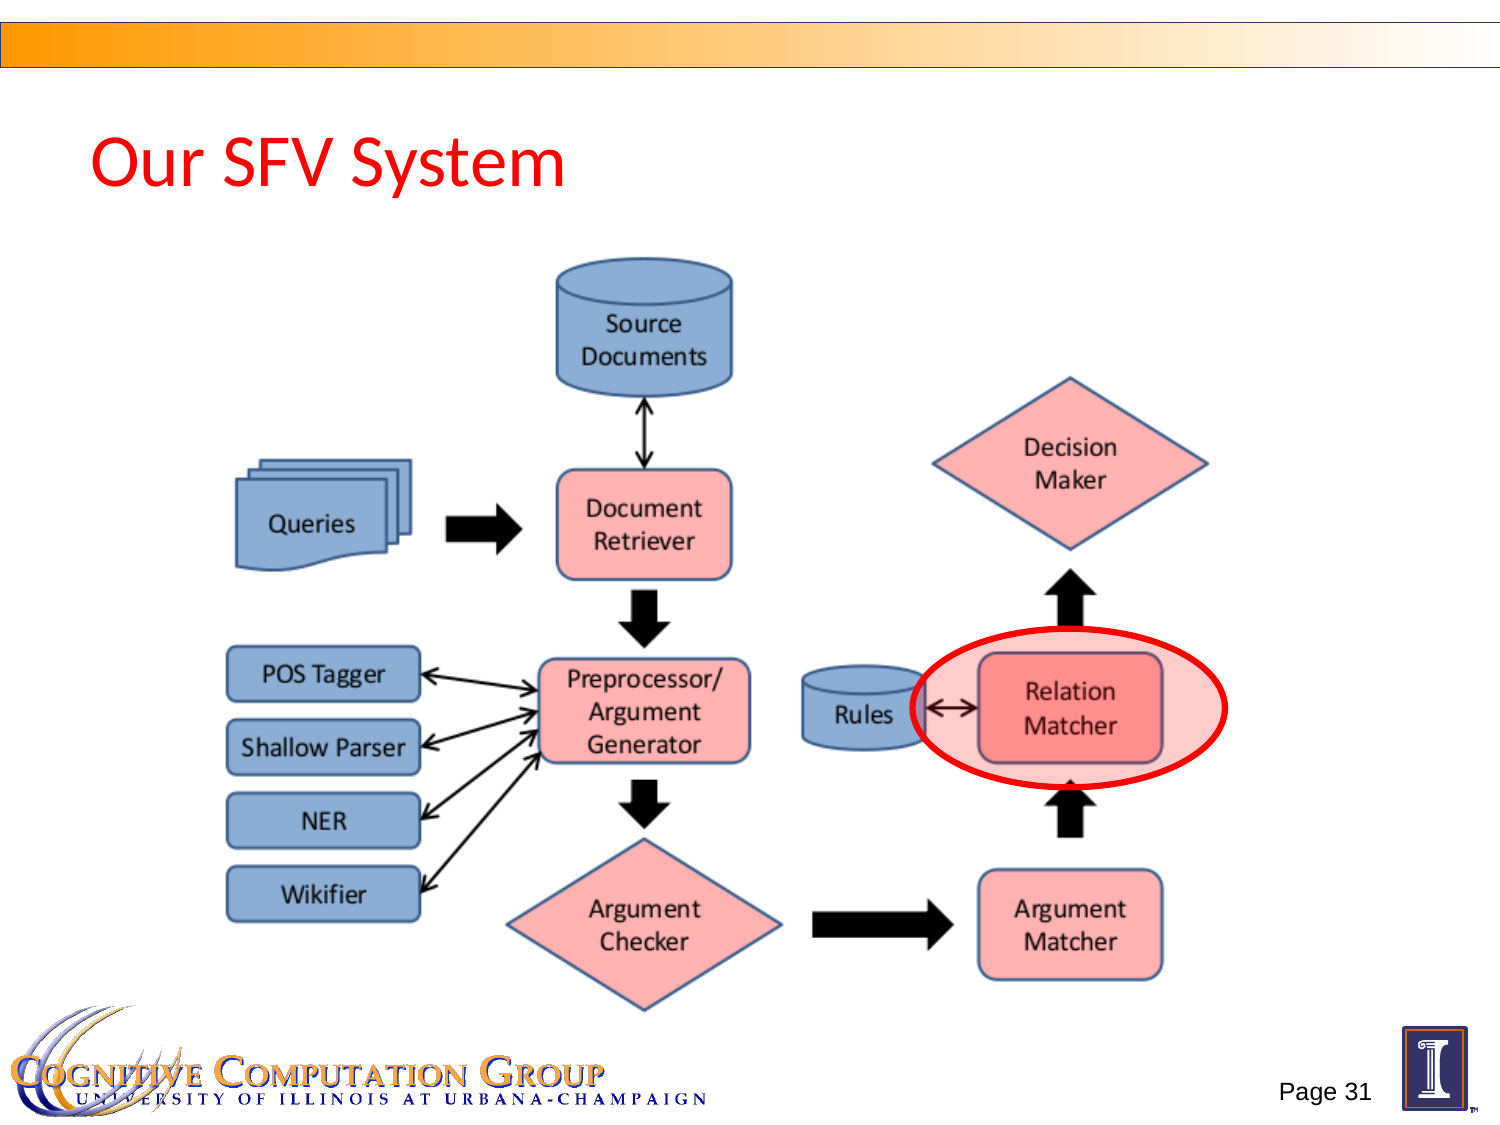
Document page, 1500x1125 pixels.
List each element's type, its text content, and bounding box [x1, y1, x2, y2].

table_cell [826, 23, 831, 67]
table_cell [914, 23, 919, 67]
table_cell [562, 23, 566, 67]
title Our SFV System [75, 75, 1425, 238]
slide_number Page 31 [1237, 1074, 1388, 1113]
picture [0, 212, 1252, 1125]
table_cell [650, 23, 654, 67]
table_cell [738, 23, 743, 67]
